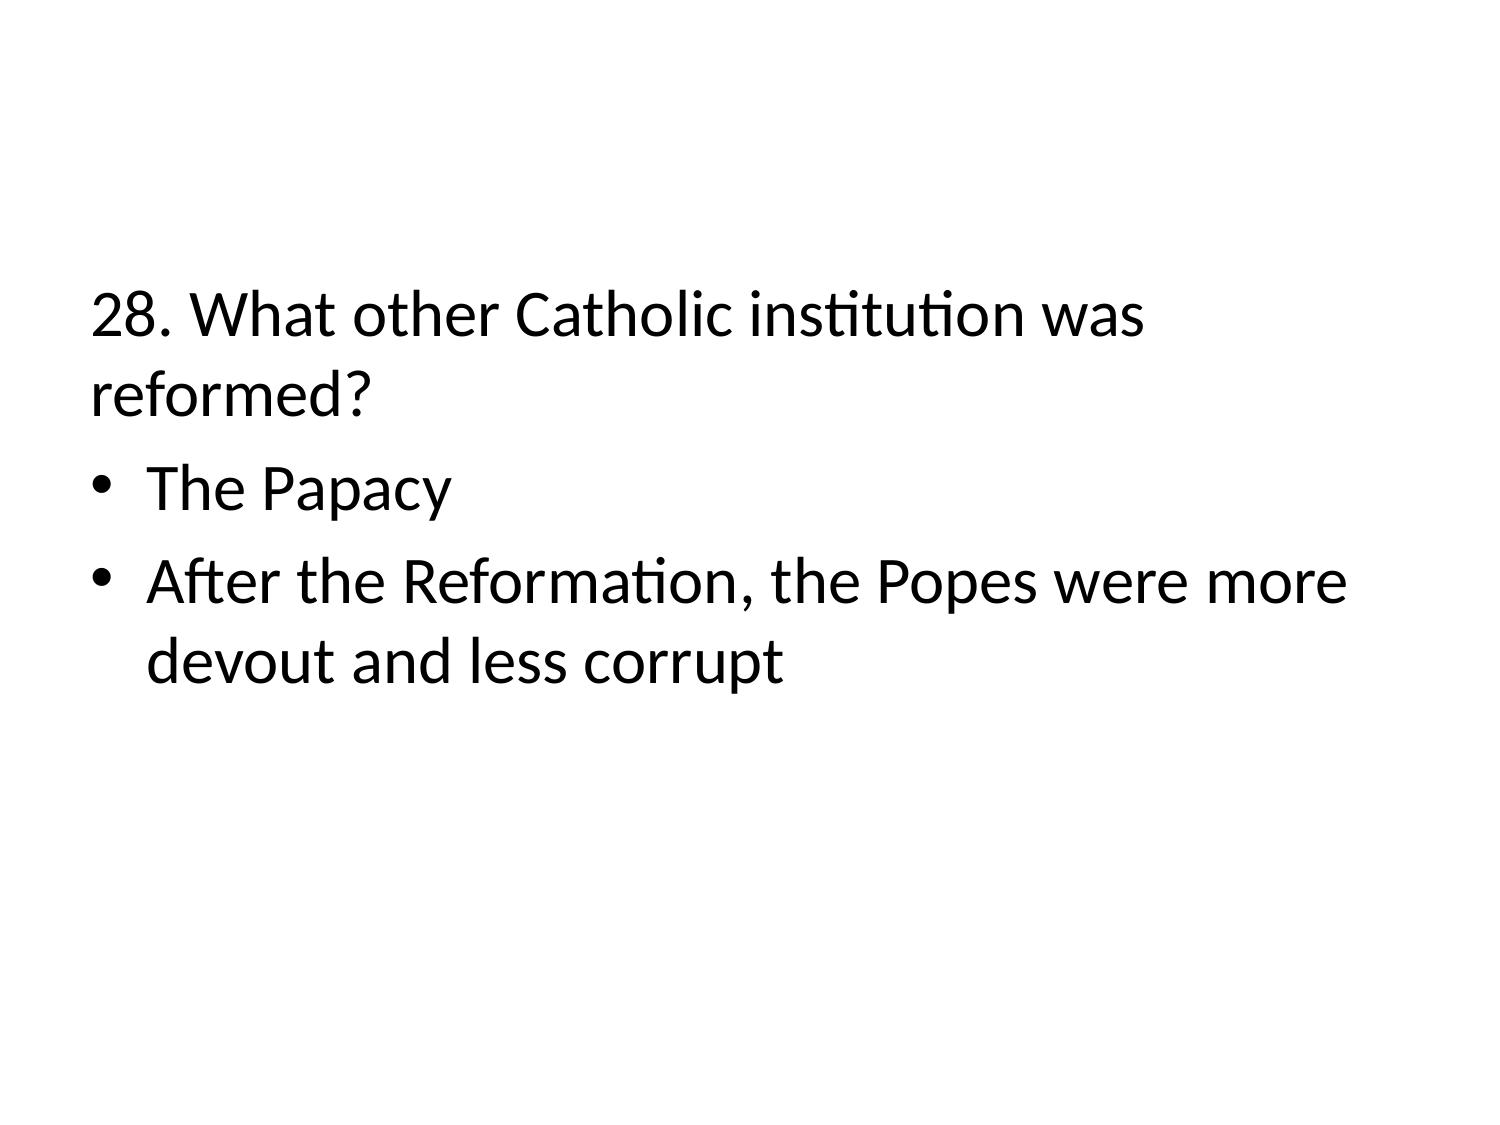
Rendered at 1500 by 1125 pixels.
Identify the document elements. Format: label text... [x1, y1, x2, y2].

list 28. What other Catholic institution was reformed? The Papacy After the Reformation, the Popes were more devout and less corrupt [75, 262, 1425, 1005]
